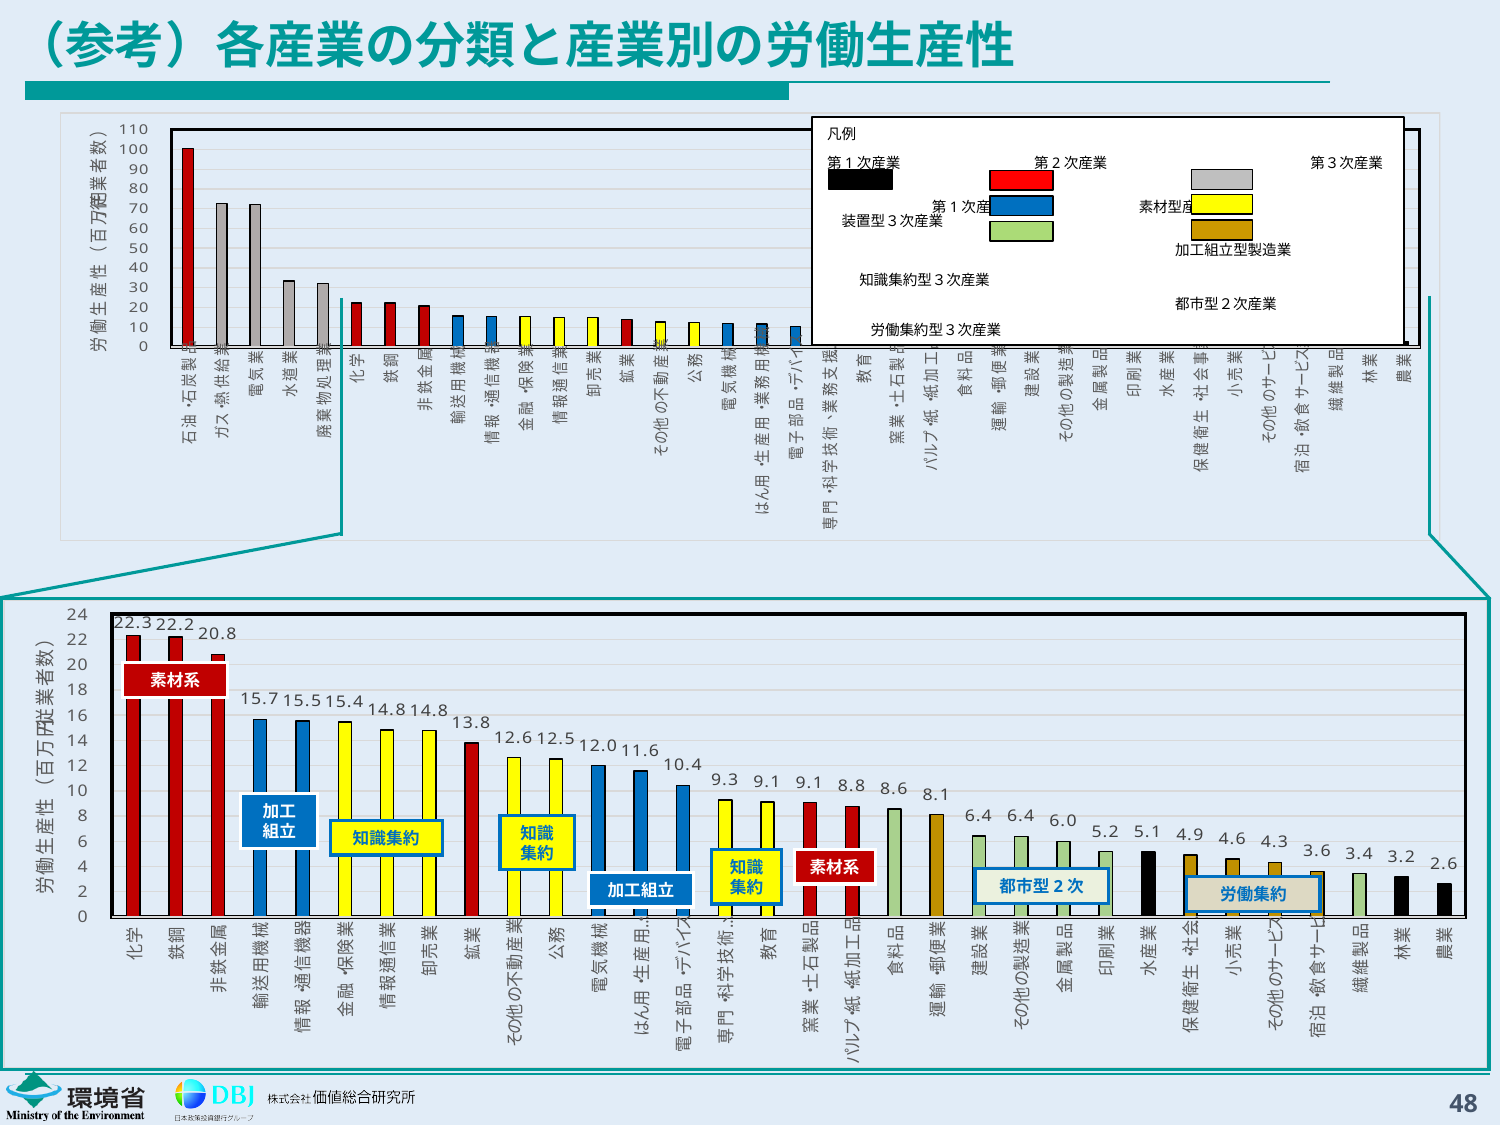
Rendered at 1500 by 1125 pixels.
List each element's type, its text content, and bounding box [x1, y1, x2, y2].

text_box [811, 116, 1405, 250]
picture [3, 599, 1488, 1069]
slide_number 48 [1431, 1080, 1497, 1122]
picture [2, 1071, 148, 1125]
title （参考）各産業の分類と産業別の労働生産性 [0, 0, 1500, 82]
picture [59, 112, 1441, 542]
picture [171, 1075, 419, 1125]
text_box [0, 533, 342, 598]
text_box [1428, 533, 1491, 600]
